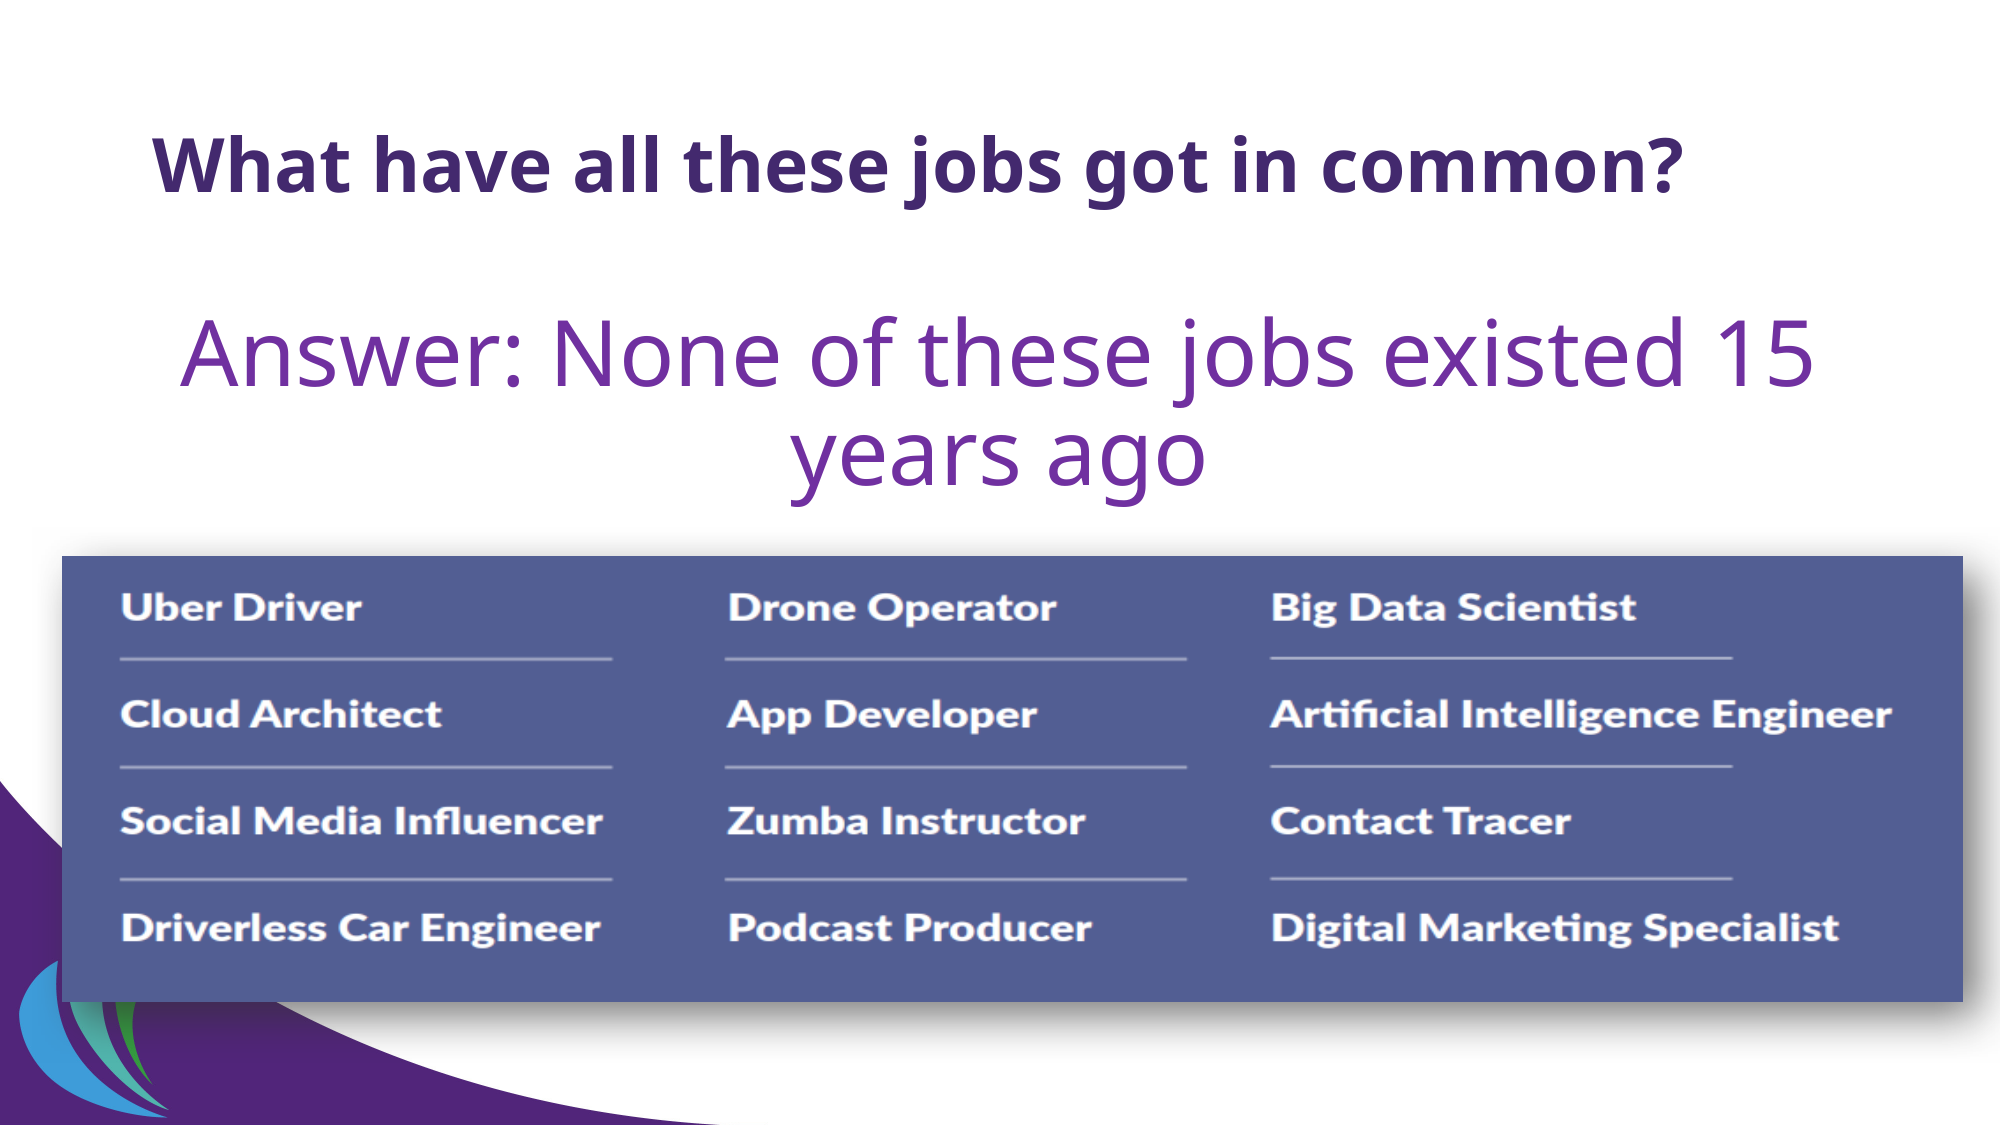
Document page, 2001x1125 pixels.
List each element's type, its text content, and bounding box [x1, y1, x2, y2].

picture [0, 1, 2000, 1125]
title What have all these jobs got in common? [137, 59, 1863, 278]
list Answer: None of these jobs existed 15 years ago [137, 299, 1863, 539]
